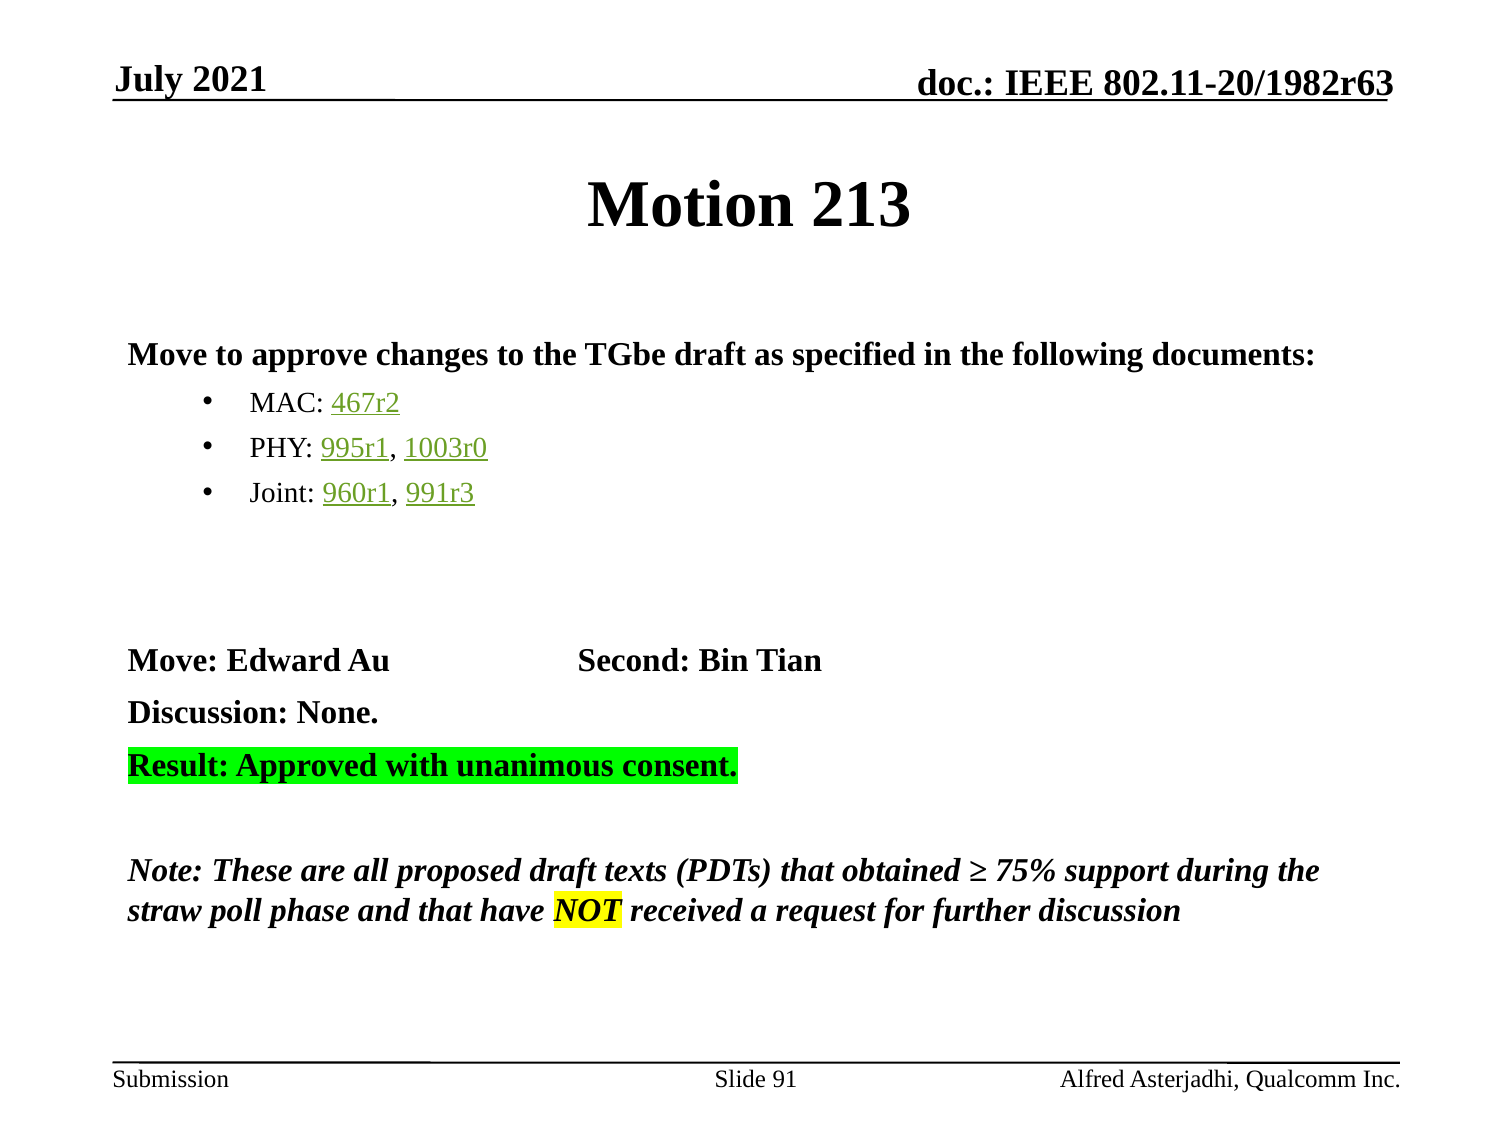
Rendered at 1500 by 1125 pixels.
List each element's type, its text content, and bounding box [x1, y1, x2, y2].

slide_number Slide 91 [712, 1061, 800, 1123]
list Move to approve changes to the TGbe draft as specified in the following documents: MAC: 467r2 PHY: 995r1, 1003r0 Joint: 960r1, 991r3 Move: Edward Au Second: Bin Tian Discussion: None. Result: Approved with unanimous consent. Note: These are all proposed draft texts (PDTs) that obtained ≥ 75% support during the straw poll phase and that have NOT received a request for further discussion [112, 324, 1388, 1000]
title Motion 213 [112, 112, 1388, 288]
footer Alfred Asterjadhi, Qualcomm Inc. [878, 1061, 1402, 1093]
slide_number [114, 54, 423, 100]
